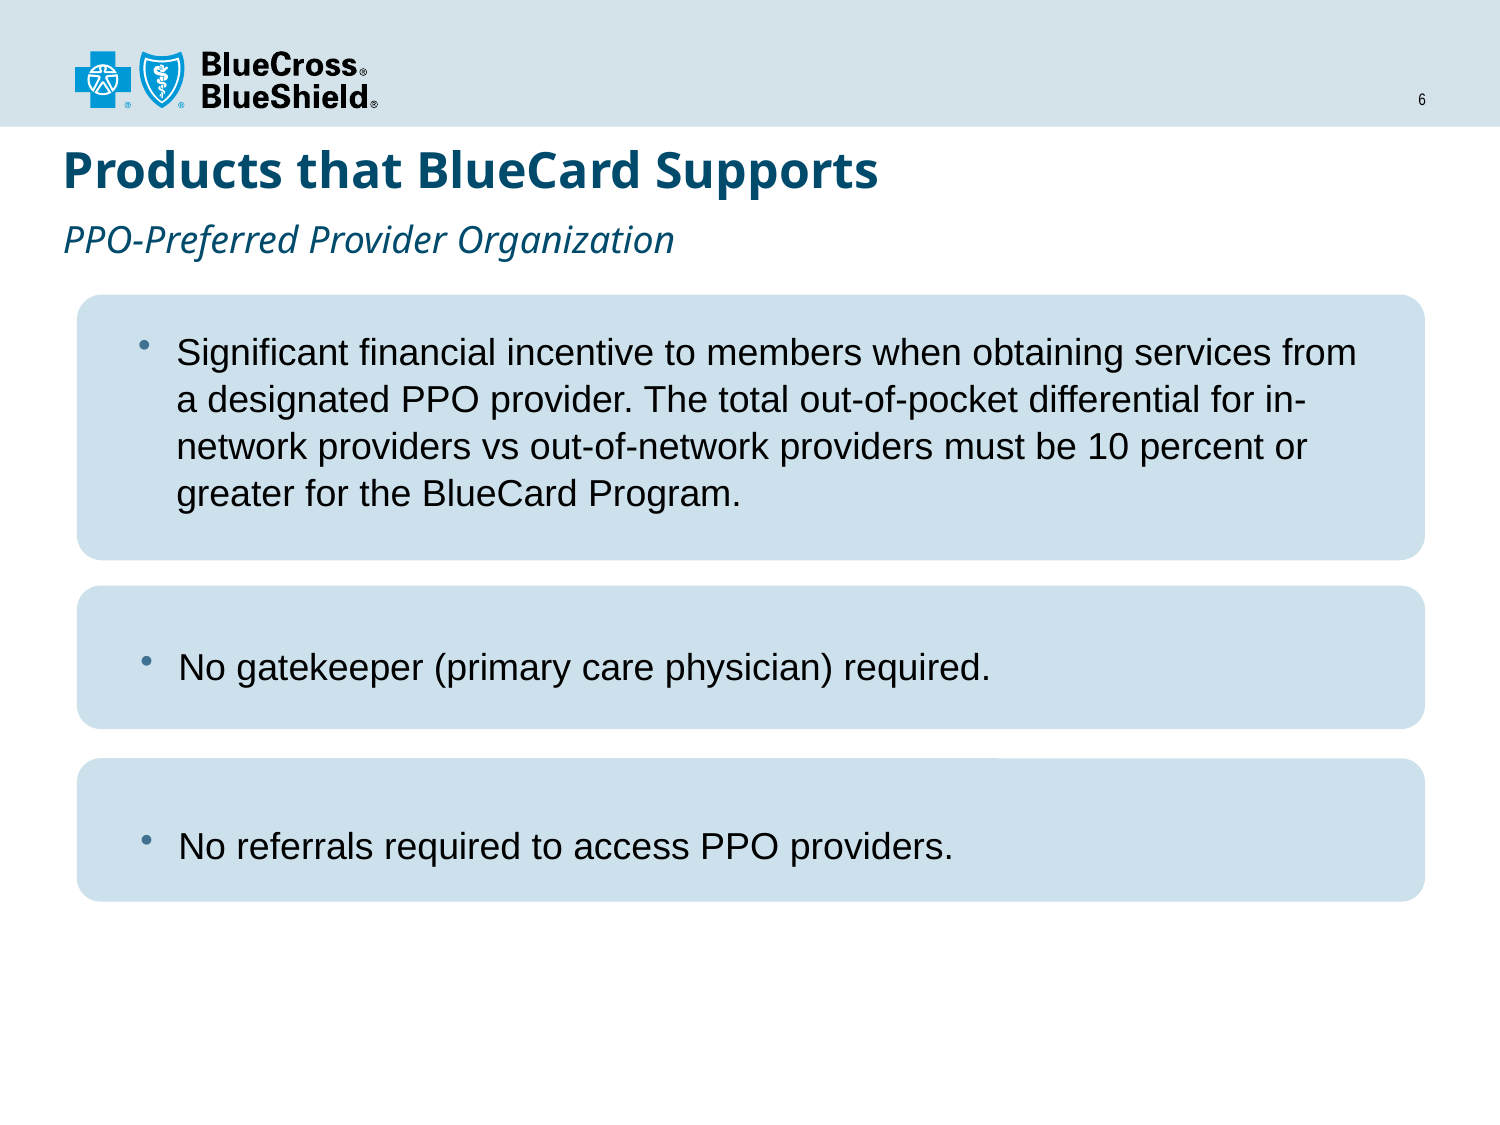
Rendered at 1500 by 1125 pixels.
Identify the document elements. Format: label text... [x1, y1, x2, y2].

text_box Significant financial incentive to members when obtaining services from a designated PPO provider. The total out-of-pocket differential for in-network providers vs out-of-network providers must be 10 percent or greater for the BlueCard Program. [138, 318, 1396, 462]
text_box [76, 294, 1426, 561]
text_box [76, 585, 1426, 730]
picture [124, 101, 131, 109]
picture [178, 101, 185, 109]
title Products that BlueCard Supports PPO-Preferred Provider Organization [63, 136, 1413, 248]
text_box No referrals required to access PPO providers. [140, 812, 1439, 956]
text_box [76, 758, 1426, 902]
text_box No gatekeeper (primary care physician) required. [140, 633, 1439, 777]
